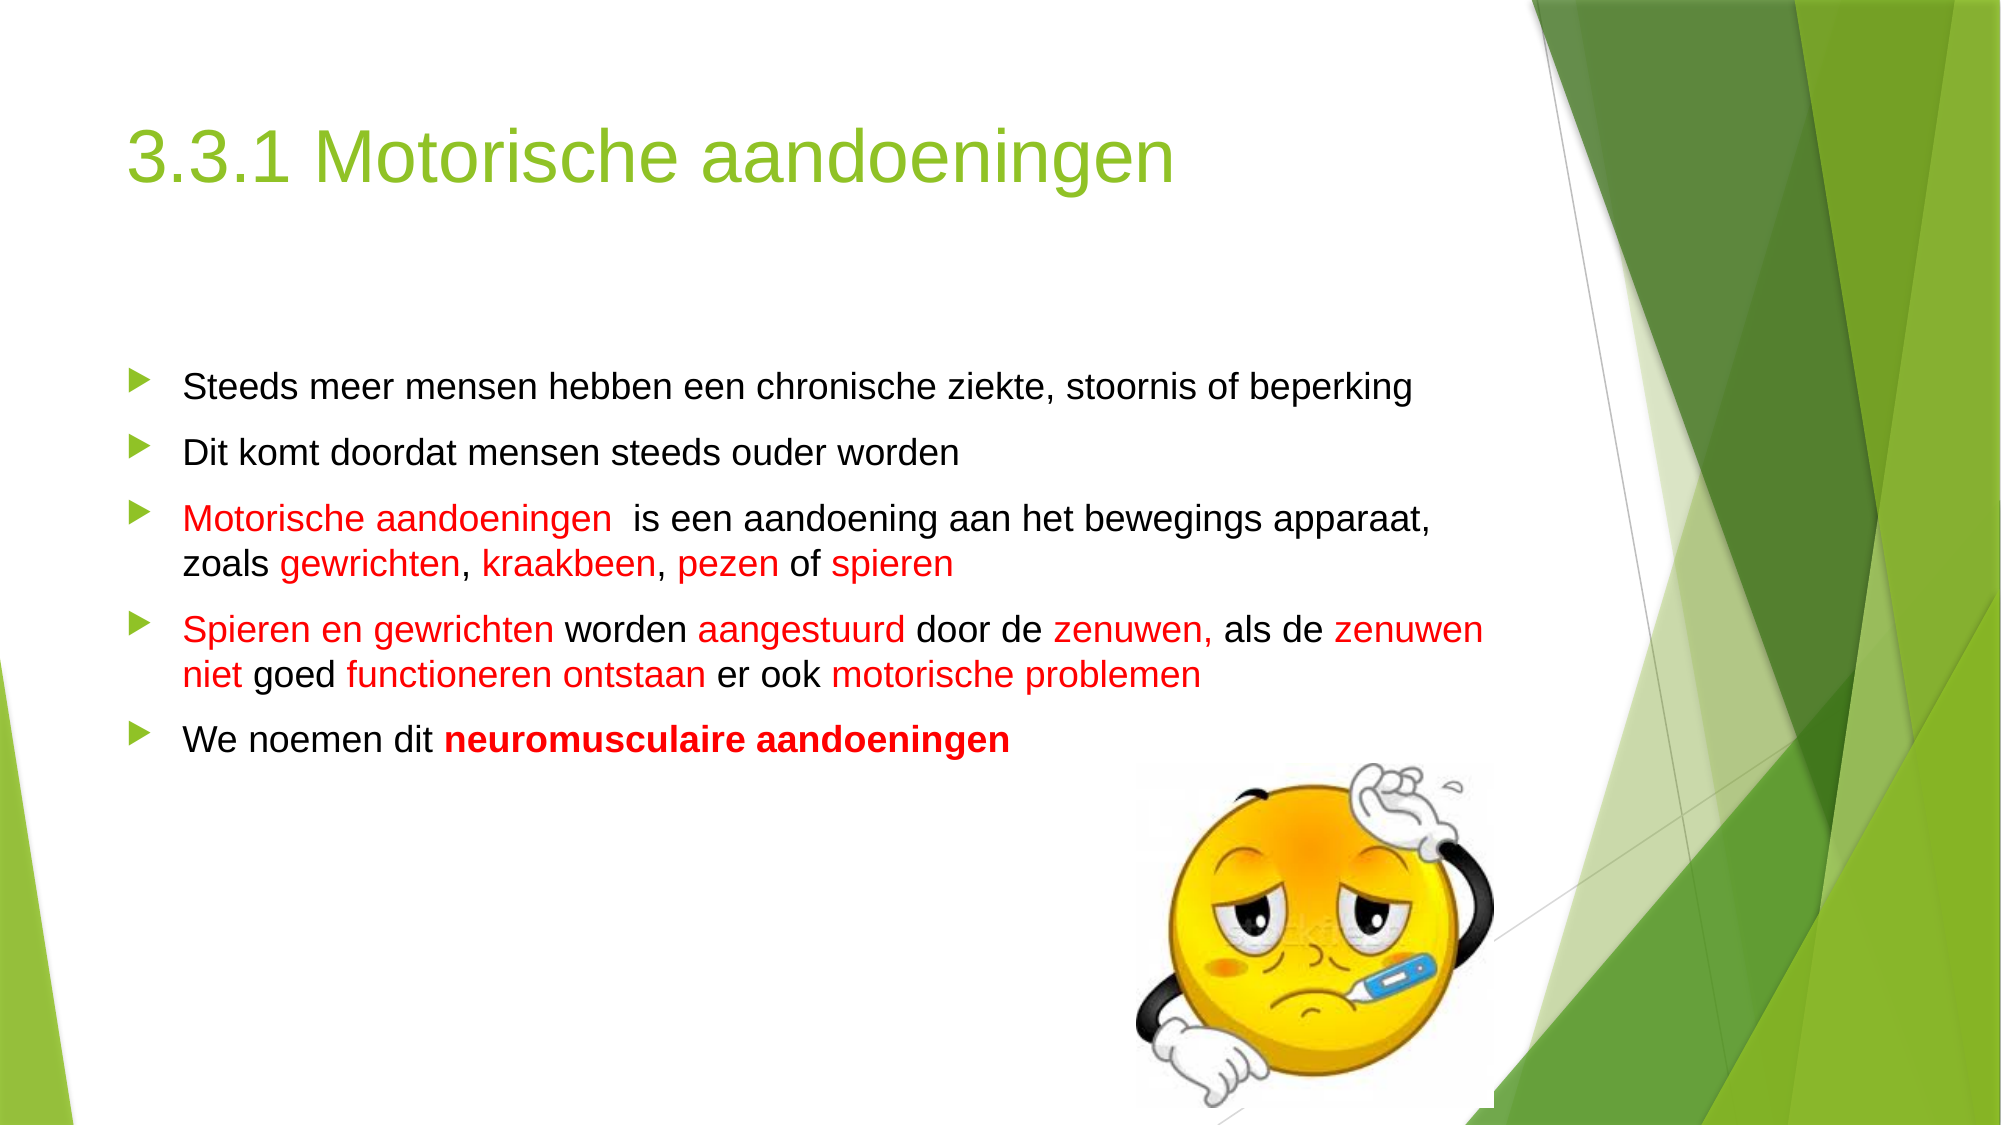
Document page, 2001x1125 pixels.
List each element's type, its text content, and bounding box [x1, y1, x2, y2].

title 3.3.1 Motorische aandoeningen [111, 99, 1522, 317]
picture [1135, 762, 1495, 1108]
list Steeds meer mensen hebben een chronische ziekte, stoornis of beperking Dit komt doordat mensen steeds ouder worden Motorische aandoeningen is een aandoening aan het bewegings apparaat, zoals gewrichten, kraakbeen, pezen of spieren Spieren en gewrichten worden aangestuurd door de zenuwen, als de zenuwen niet goed functioneren ontstaan er ook motorische problemen We noemen dit neuromusculaire aandoeningen [111, 354, 1522, 992]
